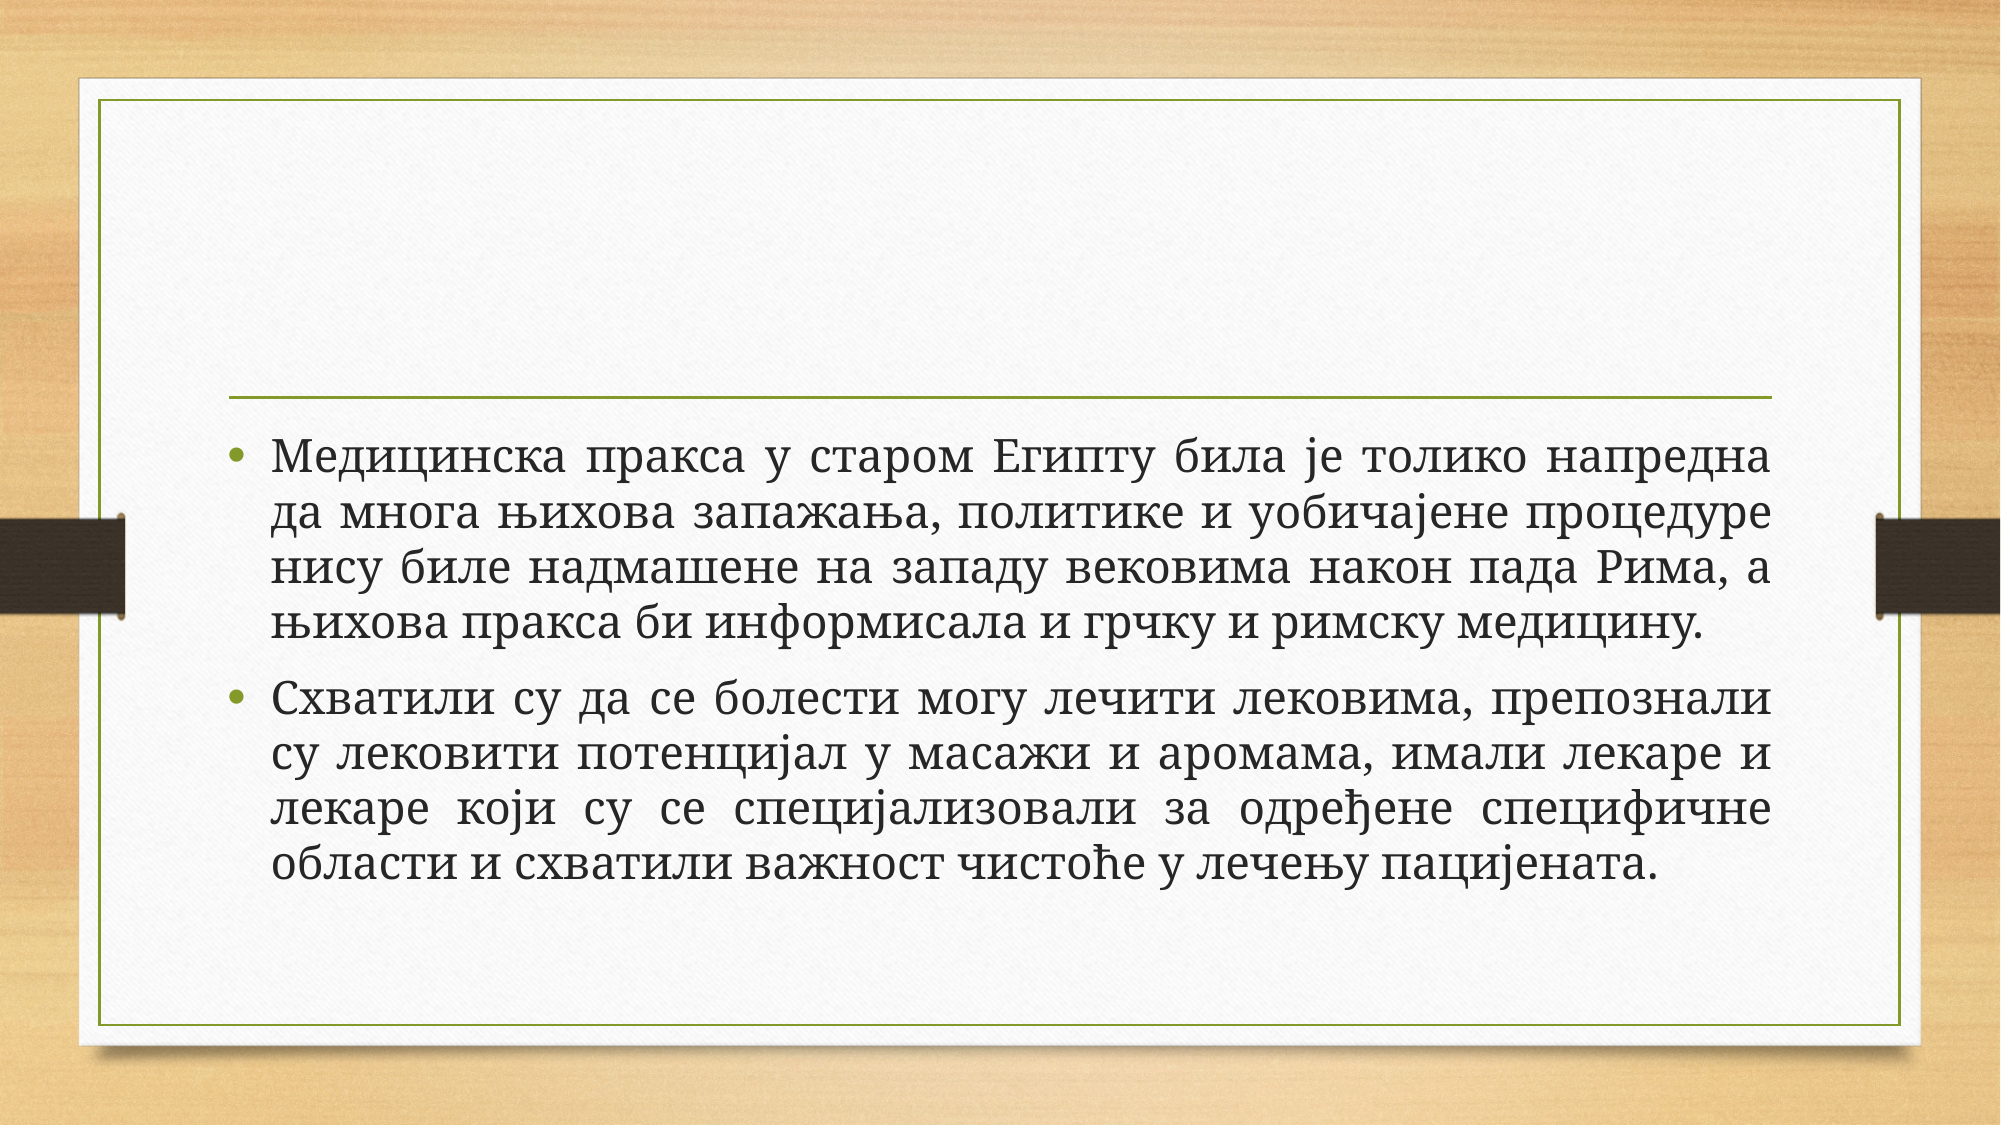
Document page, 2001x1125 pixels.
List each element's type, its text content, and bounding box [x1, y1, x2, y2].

picture [0, 0, 2001, 1125]
list Медицинска пракса у старом Египту била је толико напредна да многа њихова запажања, политике и уобичајене процедуре нису биле надмашене на западу вековима након пада Рима, а њихова пракса би информисала и грчку и римску медицину. Схватили су да се болести могу лечити лековима, препознали су лековити потенцијал у масажи и аромама, имали лекаре и лекаре који су се специјализовали за одређене специфичне области и схватили важност чистоће у лечењу пацијената. [212, 419, 1788, 964]
